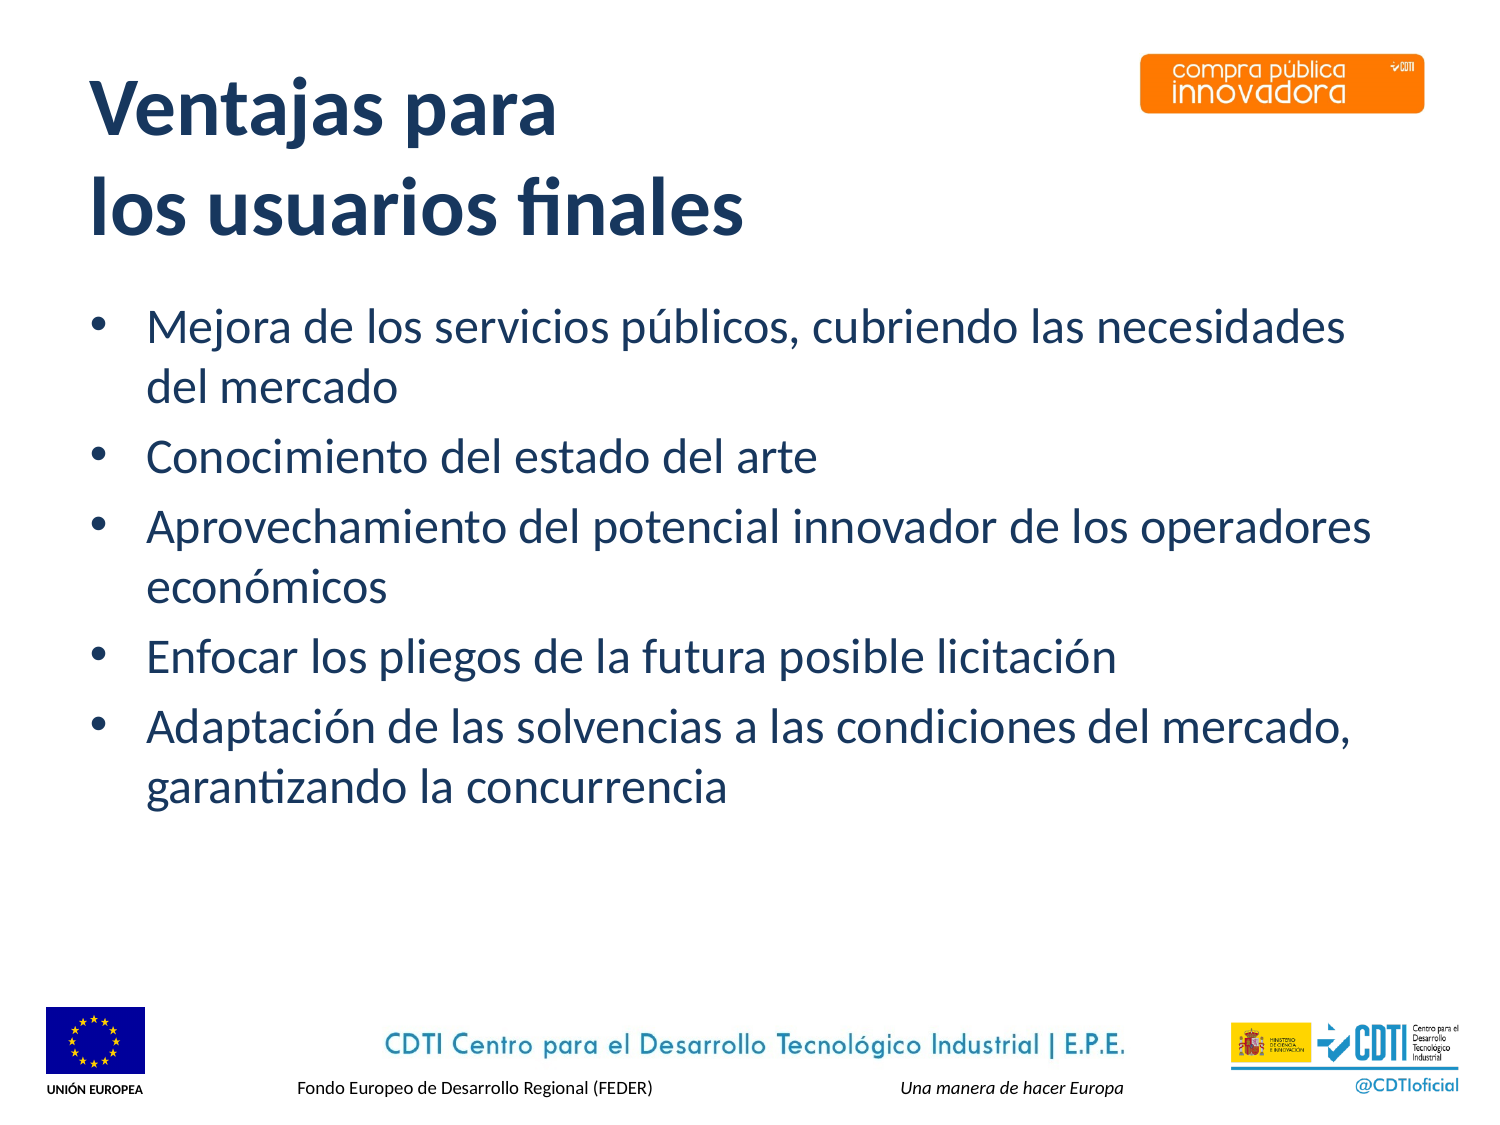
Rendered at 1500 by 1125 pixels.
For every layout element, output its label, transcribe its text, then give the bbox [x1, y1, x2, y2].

title Ventajas para los usuarios finales [75, 45, 1425, 233]
picture [46, 1007, 145, 1074]
picture [1231, 1022, 1459, 1094]
picture [1139, 53, 1426, 114]
list Mejora de los servicios públicos, cubriendo las necesidades del mercado Conocimiento del estado del arte Aprovechamiento del potencial innovador de los operadores económicos Enfocar los pliegos de la futura posible licitación Adaptación de las solvencias a las condiciones del mercado, garantizando la concurrencia [75, 286, 1425, 882]
picture [371, 1014, 1139, 1074]
